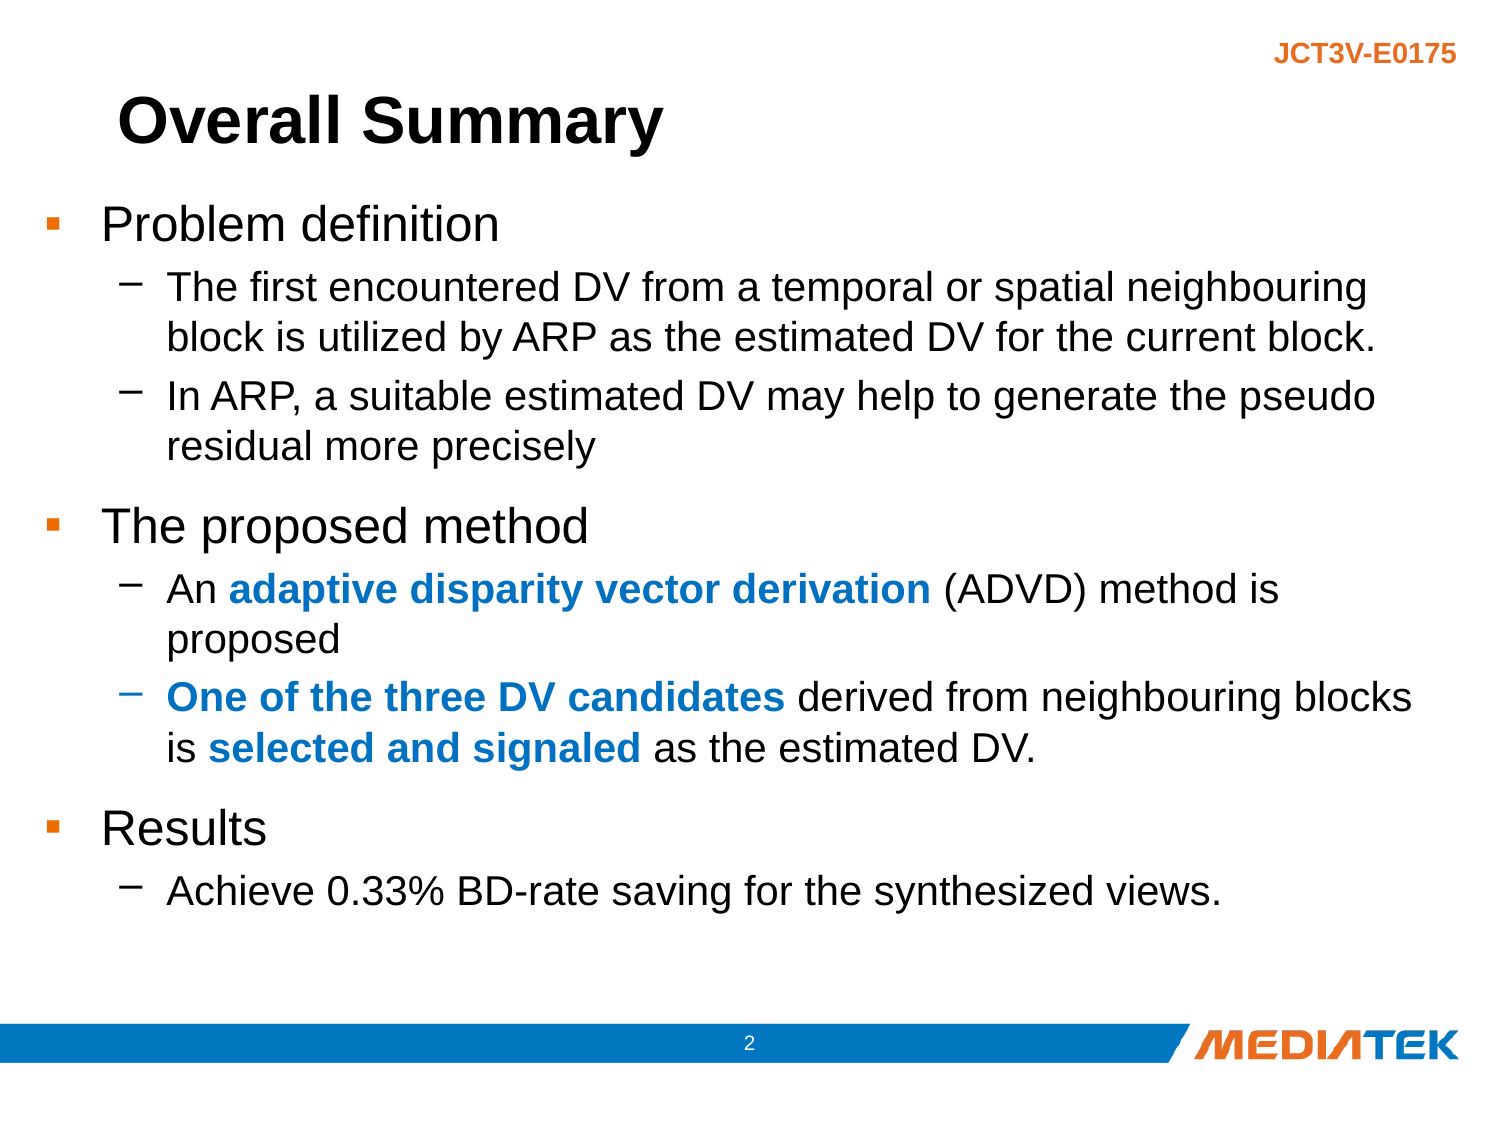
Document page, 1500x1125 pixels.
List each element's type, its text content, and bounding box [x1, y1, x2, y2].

picture [789, 1023, 1459, 1063]
picture [0, 1023, 711, 1063]
title Overall Summary [101, 62, 1425, 172]
slide_number 1 [711, 1022, 789, 1090]
list Problem definition The first encountered DV from a temporal or spatial neighbouring block is utilized by ARP as the estimated DV for the current block. In ARP, a suitable estimated DV may help to generate the pseudo residual more precisely The proposed method An adaptive disparity vector derivation (ADVD) method is proposed One of the three DV candidates derived from neighbouring blocks is selected and signaled as the estimated DV. Results Achieve 0.33% BD-rate saving for the synthesized views. [29, 184, 1459, 998]
